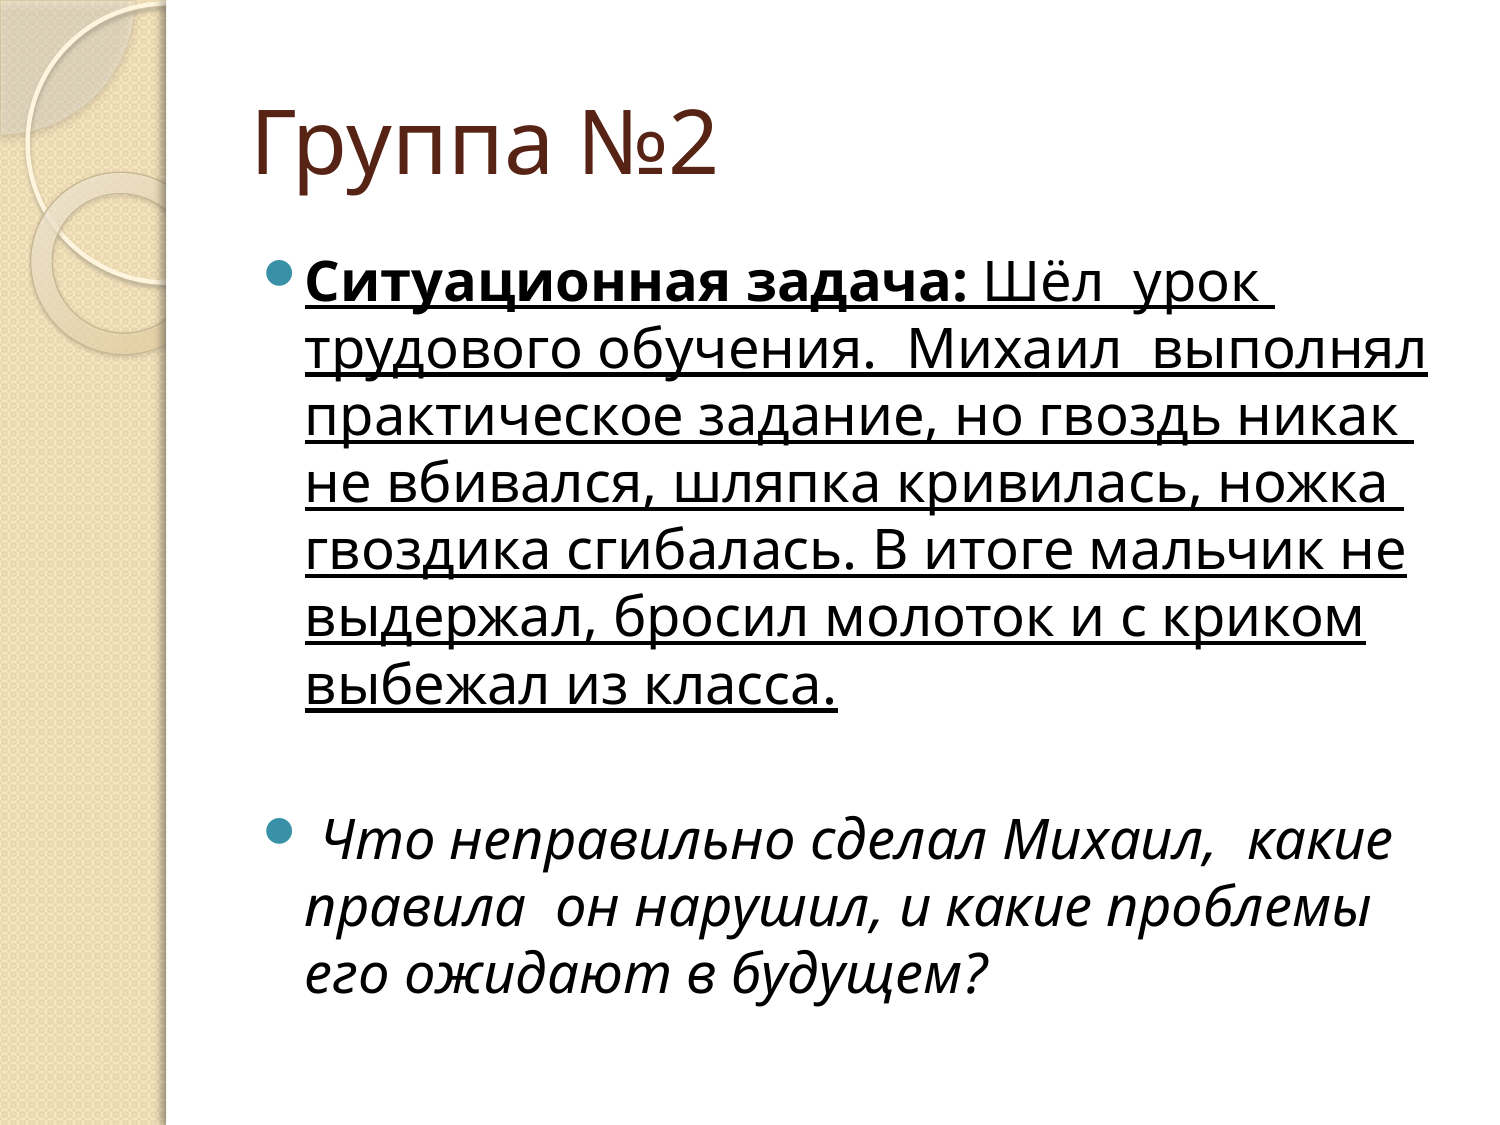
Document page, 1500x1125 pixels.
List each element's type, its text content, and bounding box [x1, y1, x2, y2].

title Группа №2 [235, 45, 1466, 233]
list Ситуационная задача: Шёл урок трудового обучения. Михаил выполнял практическое задание, но гвоздь никак не вбивался, шляпка кривилась, ножка гвоздика сгибалась. В итоге мальчик не выдержал, бросил молоток и с криком выбежал из класса. Что неправильно сделал Михаил, какие правила он нарушил, и какие проблемы его ожидают в будущем? [235, 237, 1466, 1025]
